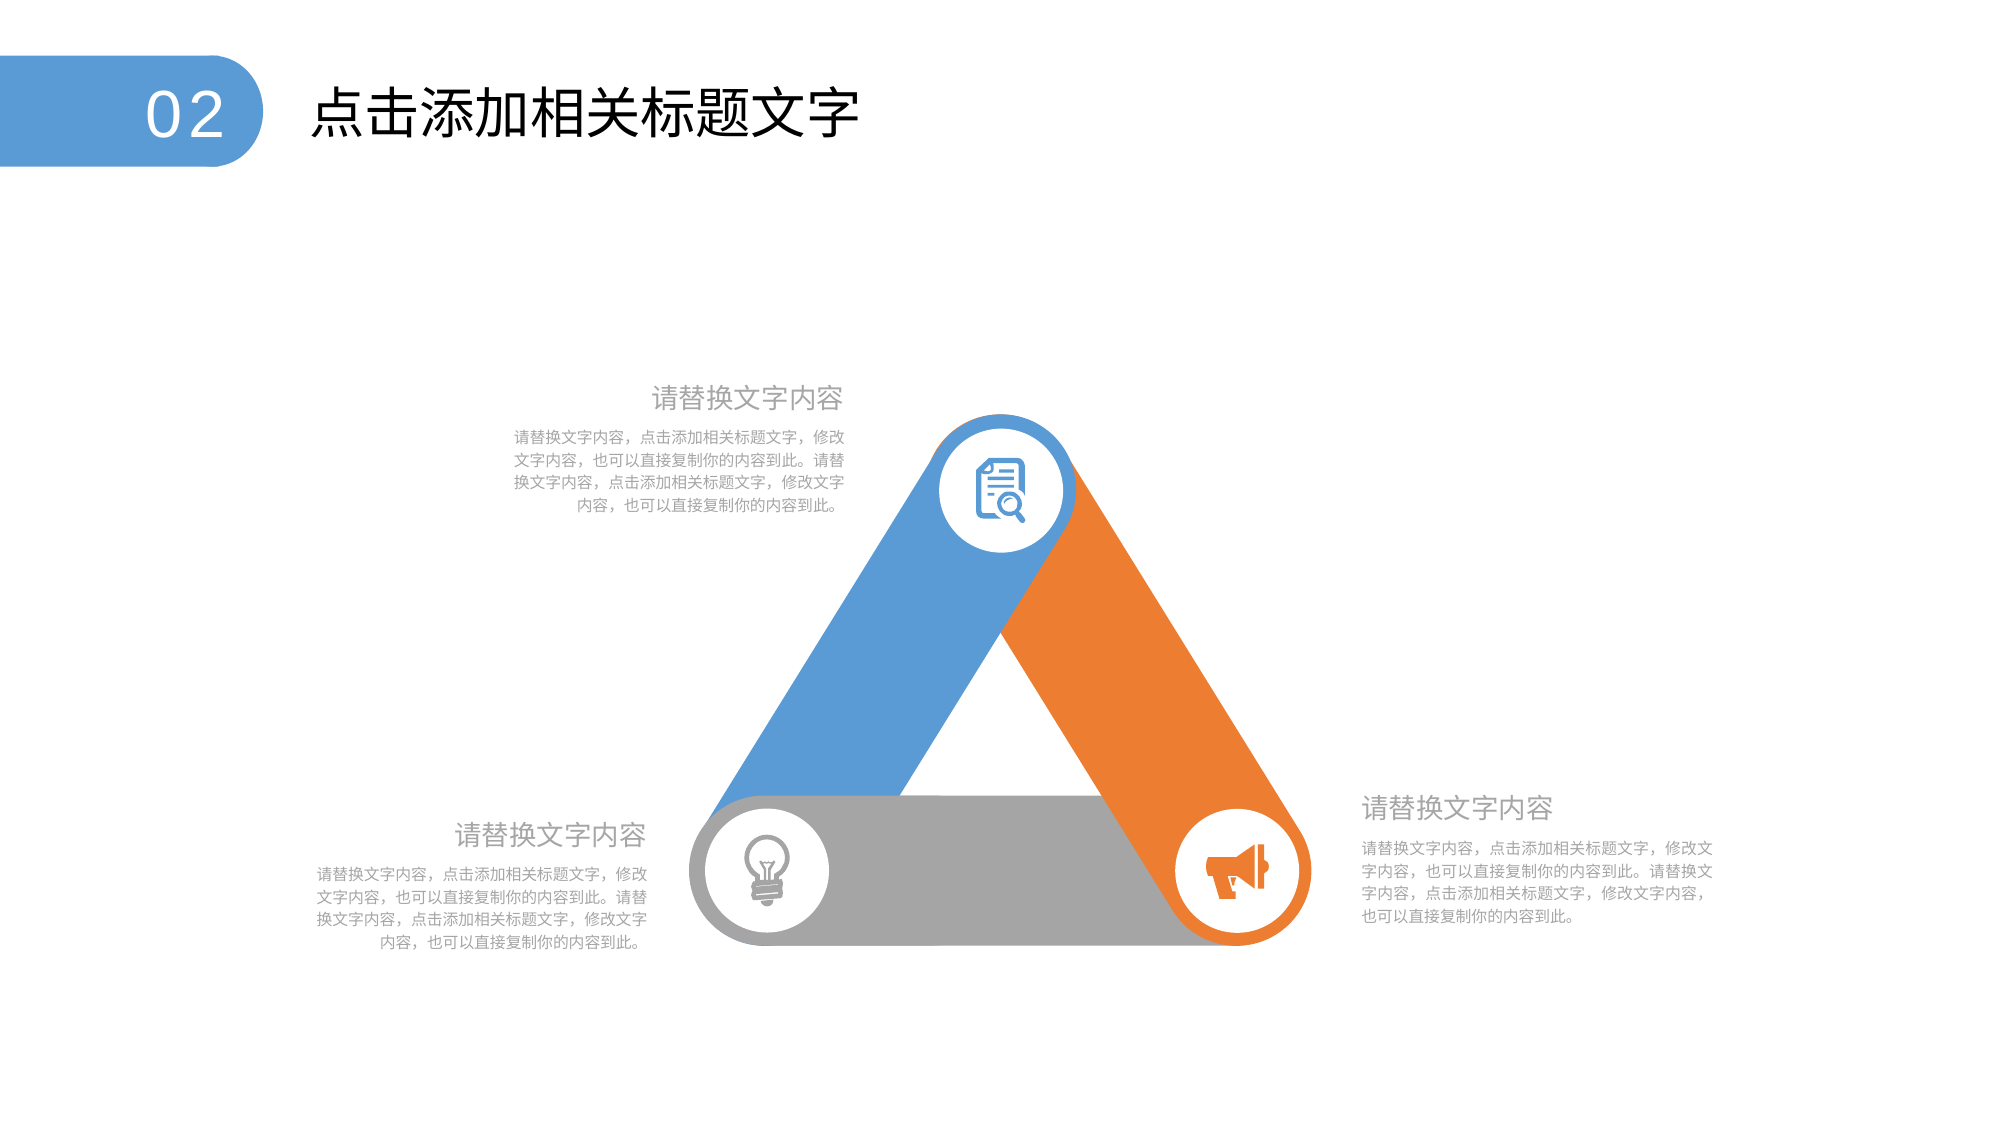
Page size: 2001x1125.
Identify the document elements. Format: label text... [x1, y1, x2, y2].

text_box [689, 380, 1311, 980]
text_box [294, 803, 663, 961]
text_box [1346, 777, 1728, 935]
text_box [0, 55, 318, 167]
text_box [491, 366, 860, 524]
text_box 点击添加相关标题文字 [318, 70, 910, 152]
